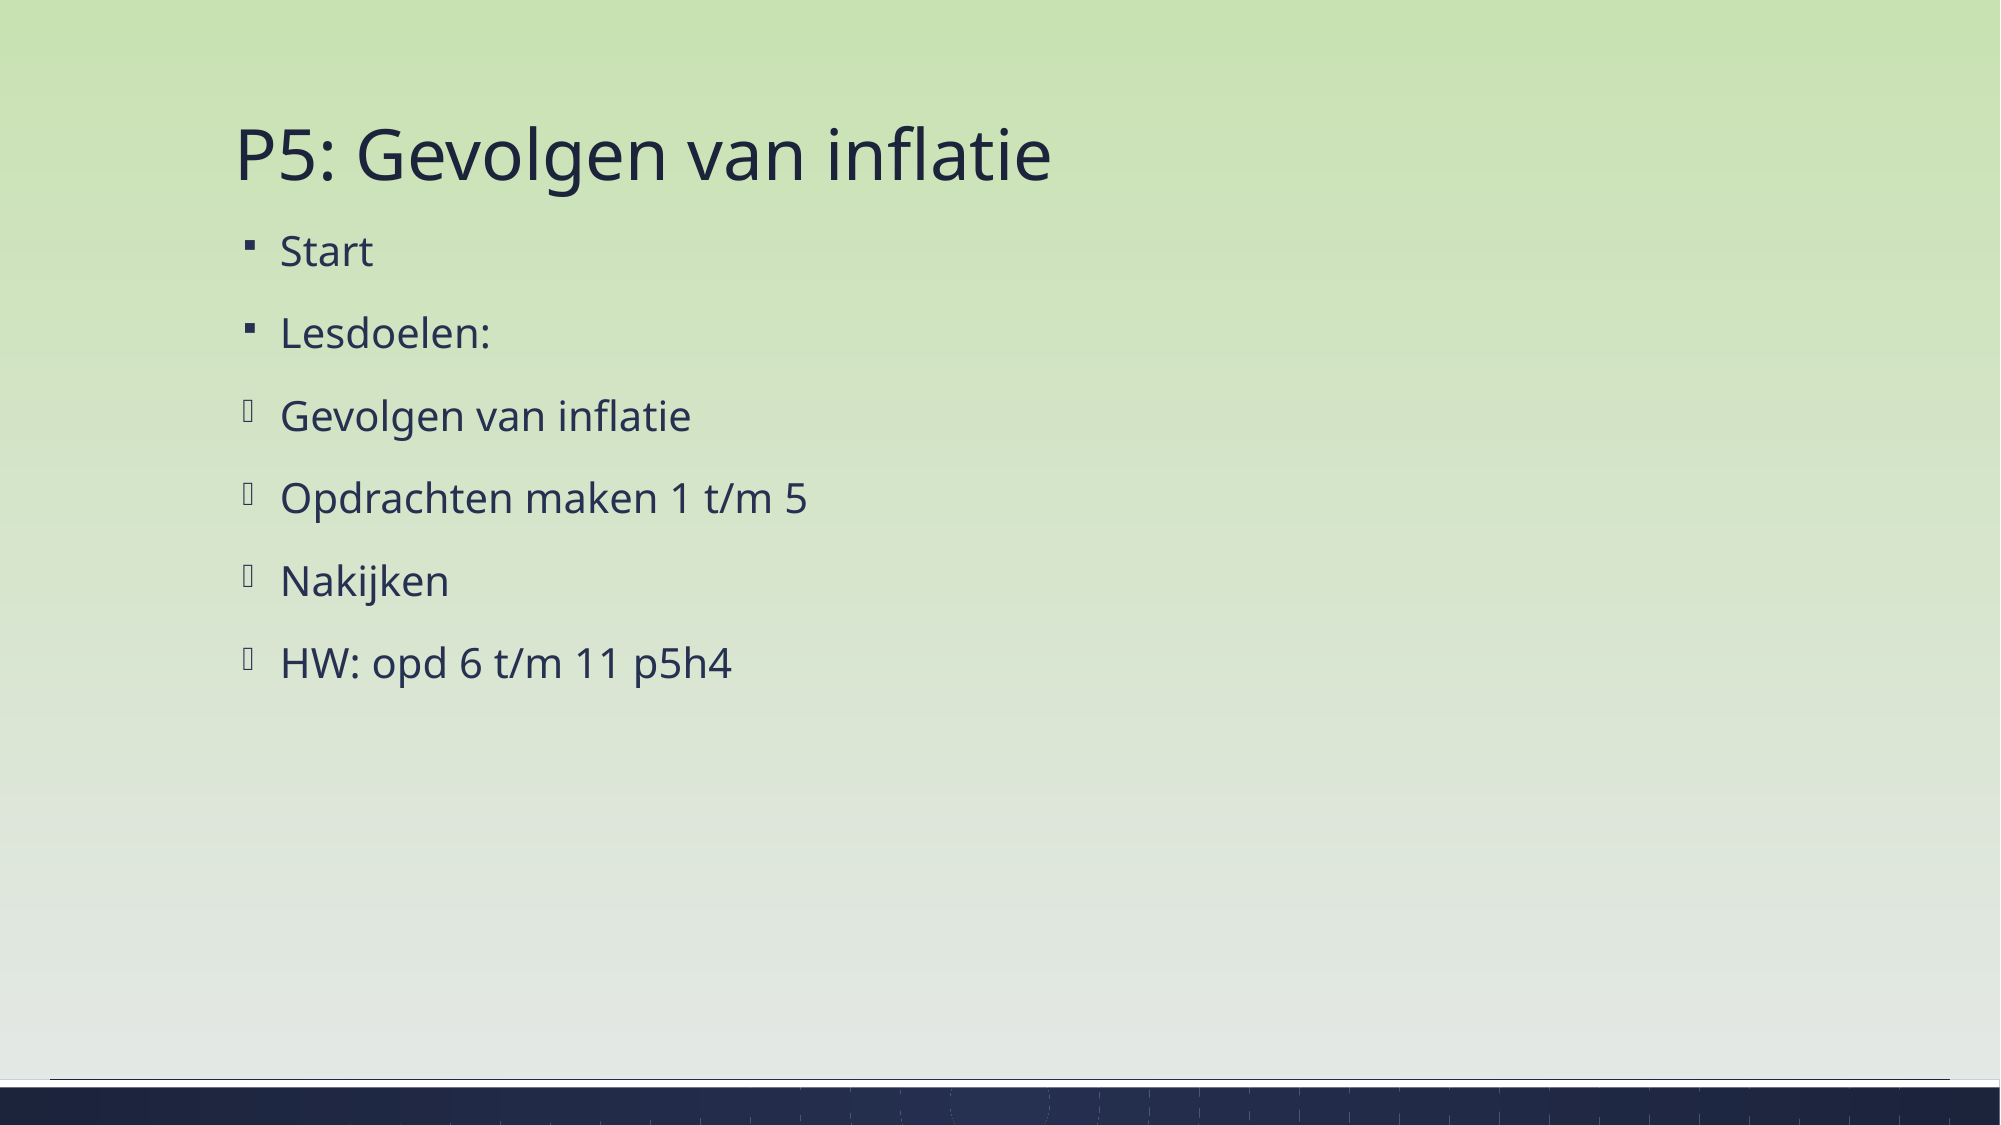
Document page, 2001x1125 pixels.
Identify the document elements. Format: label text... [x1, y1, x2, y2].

title P5: Gevolgen van inflatie [219, 76, 1780, 204]
list Start Lesdoelen: Gevolgen van inflatie Opdrachten maken 1 t/m 5 Nakijken HW: opd 6 t/m 11 p5h4 [219, 222, 1780, 990]
